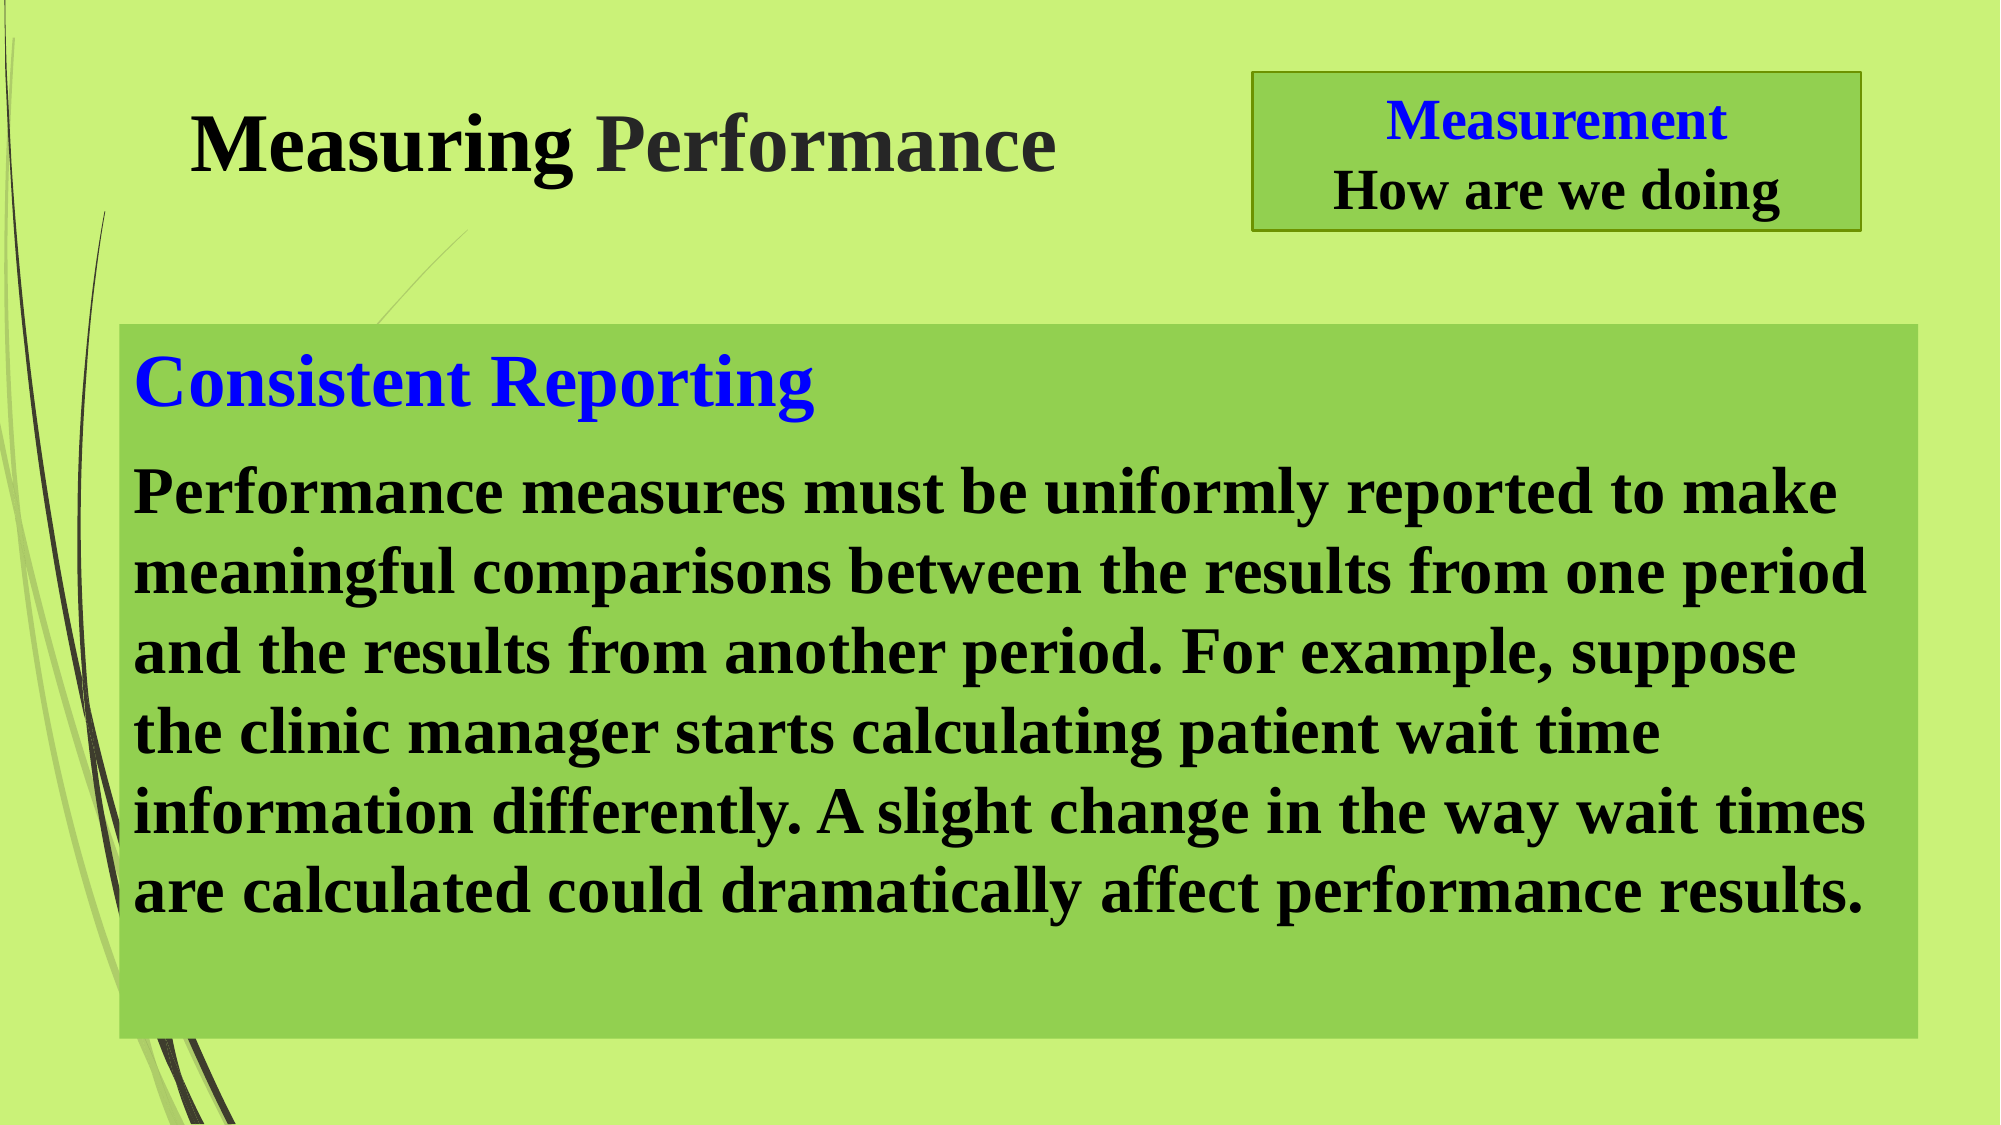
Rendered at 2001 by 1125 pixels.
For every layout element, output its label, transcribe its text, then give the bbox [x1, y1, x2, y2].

text_box Measurement How are we doing [1251, 71, 1862, 232]
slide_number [1699, 1005, 1888, 1067]
subtitle [92, 196, 1967, 1103]
text_box Consistent Reporting Performance measures must be uniformly reported to make meaningful comparisons between the results from one period and the results from another period. For example, suppose the clinic manager starts calculating patient wait time information differently. A slight change in the way wait times are calculated could dramatically affect performance results. [119, 324, 1919, 1039]
footer Mohammed Alnaif Ph.D. [424, 1006, 1675, 1067]
title Measuring Performance [175, 42, 1105, 196]
